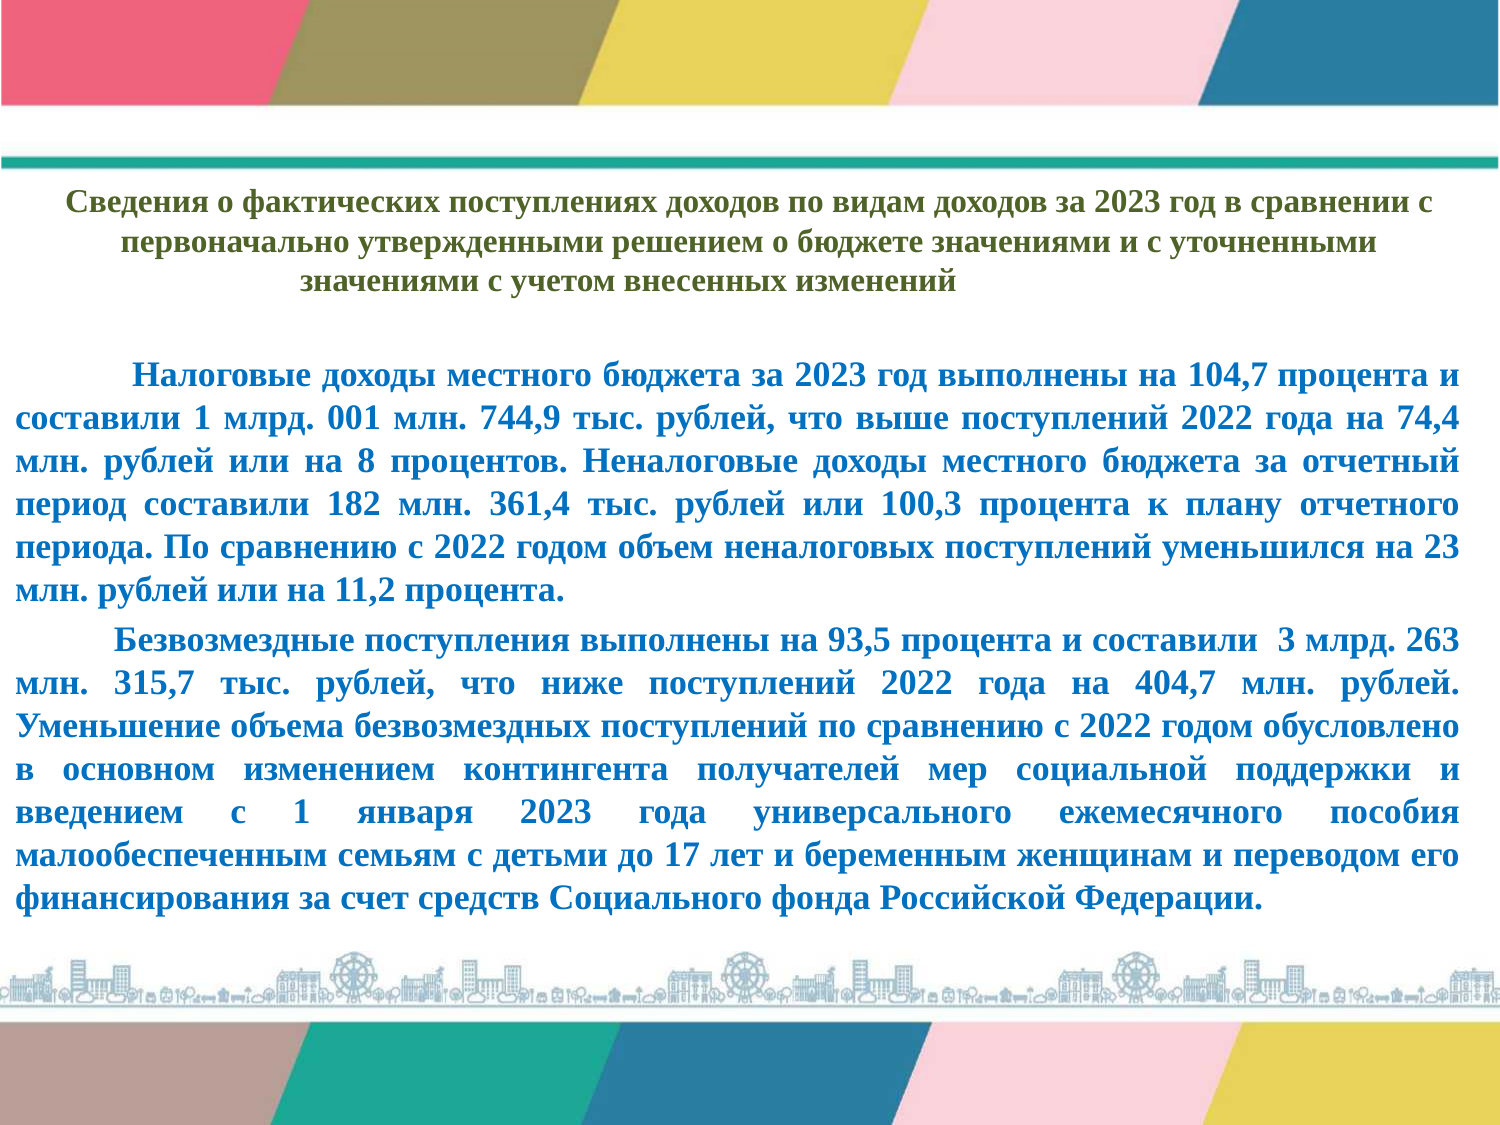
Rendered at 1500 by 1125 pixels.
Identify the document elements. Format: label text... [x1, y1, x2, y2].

picture [0, 0, 1500, 172]
list Налоговые доходы местного бюджета за 2023 год выполнены на 104,7 процента и составили 1 млрд. 001 млн. 744,9 тыс. рублей, что выше поступлений 2022 года на 74,4 млн. рублей или на 8 процентов. Неналоговые доходы местного бюджета за отчетный период составили 182 млн. 361,4 тыс. рублей или 100,3 процента к плану отчетного периода. По сравнению с 2022 годом объем неналоговых поступлений уменьшился на 23 млн. рублей или на 11,2 процента. Безвозмездные поступления выполнены на 93,5 процента и составили 3 млрд. 263 млн. 315,7 тыс. рублей, что ниже поступлений 2022 года на 404,7 млн. рублей. Уменьшение объема безвозмездных поступлений по сравнению с 2022 годом обусловлено в основном изменением контингента получателей мер социальной поддержки и введением с 1 января 2023 года универсального ежемесячного пособия малообеспеченным семьям с детьми до 17 лет и беременным женщинам и переводом его финансирования за счет средств Социального фонда Российской Федерации. [0, 343, 1475, 950]
picture [0, 951, 1500, 1125]
text_box Сведения о фактических поступлениях доходов по видам доходов за 2023 год в сравнении с первоначально утвержденными решением о бюджете значениями и с уточненными значениями с учетом внесенных изменений [43, 180, 1457, 306]
